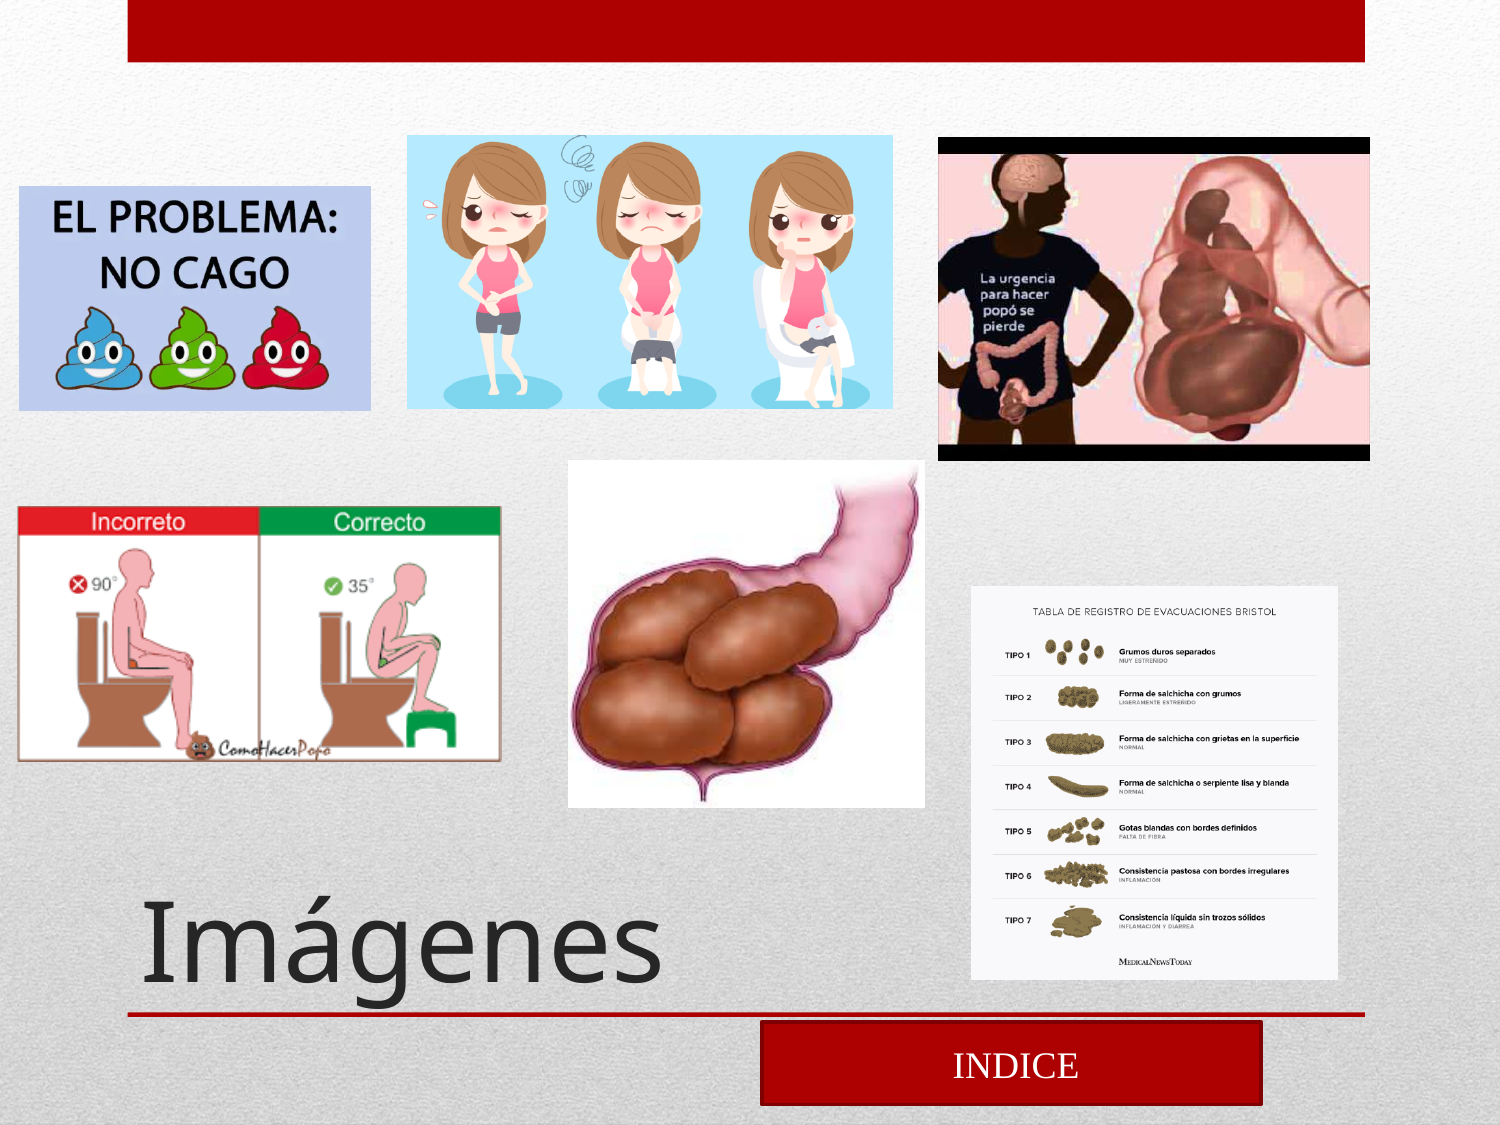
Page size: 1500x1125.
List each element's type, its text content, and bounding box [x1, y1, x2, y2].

text_box INDICE [760, 1020, 1263, 1106]
picture [567, 459, 926, 809]
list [406, 134, 894, 410]
picture [16, 505, 503, 763]
picture [18, 185, 372, 412]
picture [970, 585, 1339, 981]
picture [938, 136, 1371, 462]
title Imágenes [125, 750, 1238, 1013]
